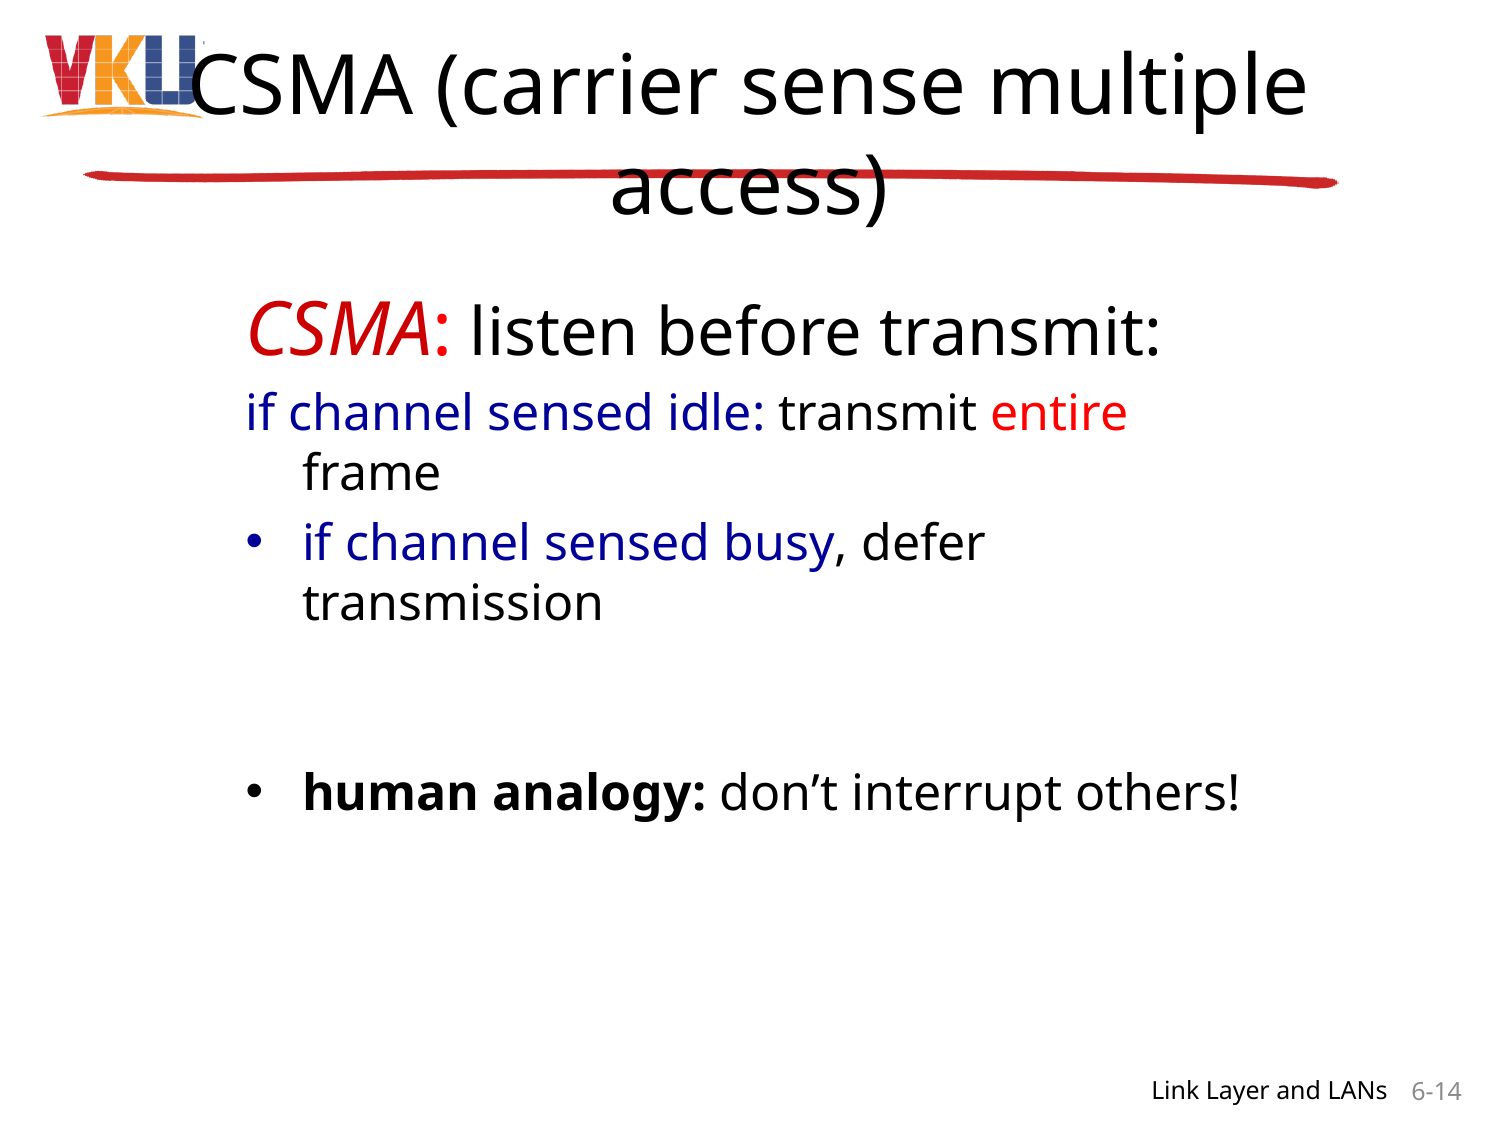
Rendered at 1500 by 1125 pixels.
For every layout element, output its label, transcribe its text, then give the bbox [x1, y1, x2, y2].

list CSMA: listen before transmit: if channel sensed idle: transmit entire frame if channel sensed busy, defer transmission human analogy: don’t interrupt others! [230, 272, 1292, 806]
slide_number 6-14 [1387, 1069, 1478, 1115]
picture [78, 164, 1354, 194]
title CSMA (carrier sense multiple access) [54, 37, 1444, 225]
picture [30, 21, 211, 129]
footer Link Layer and LANs [1045, 1069, 1404, 1110]
